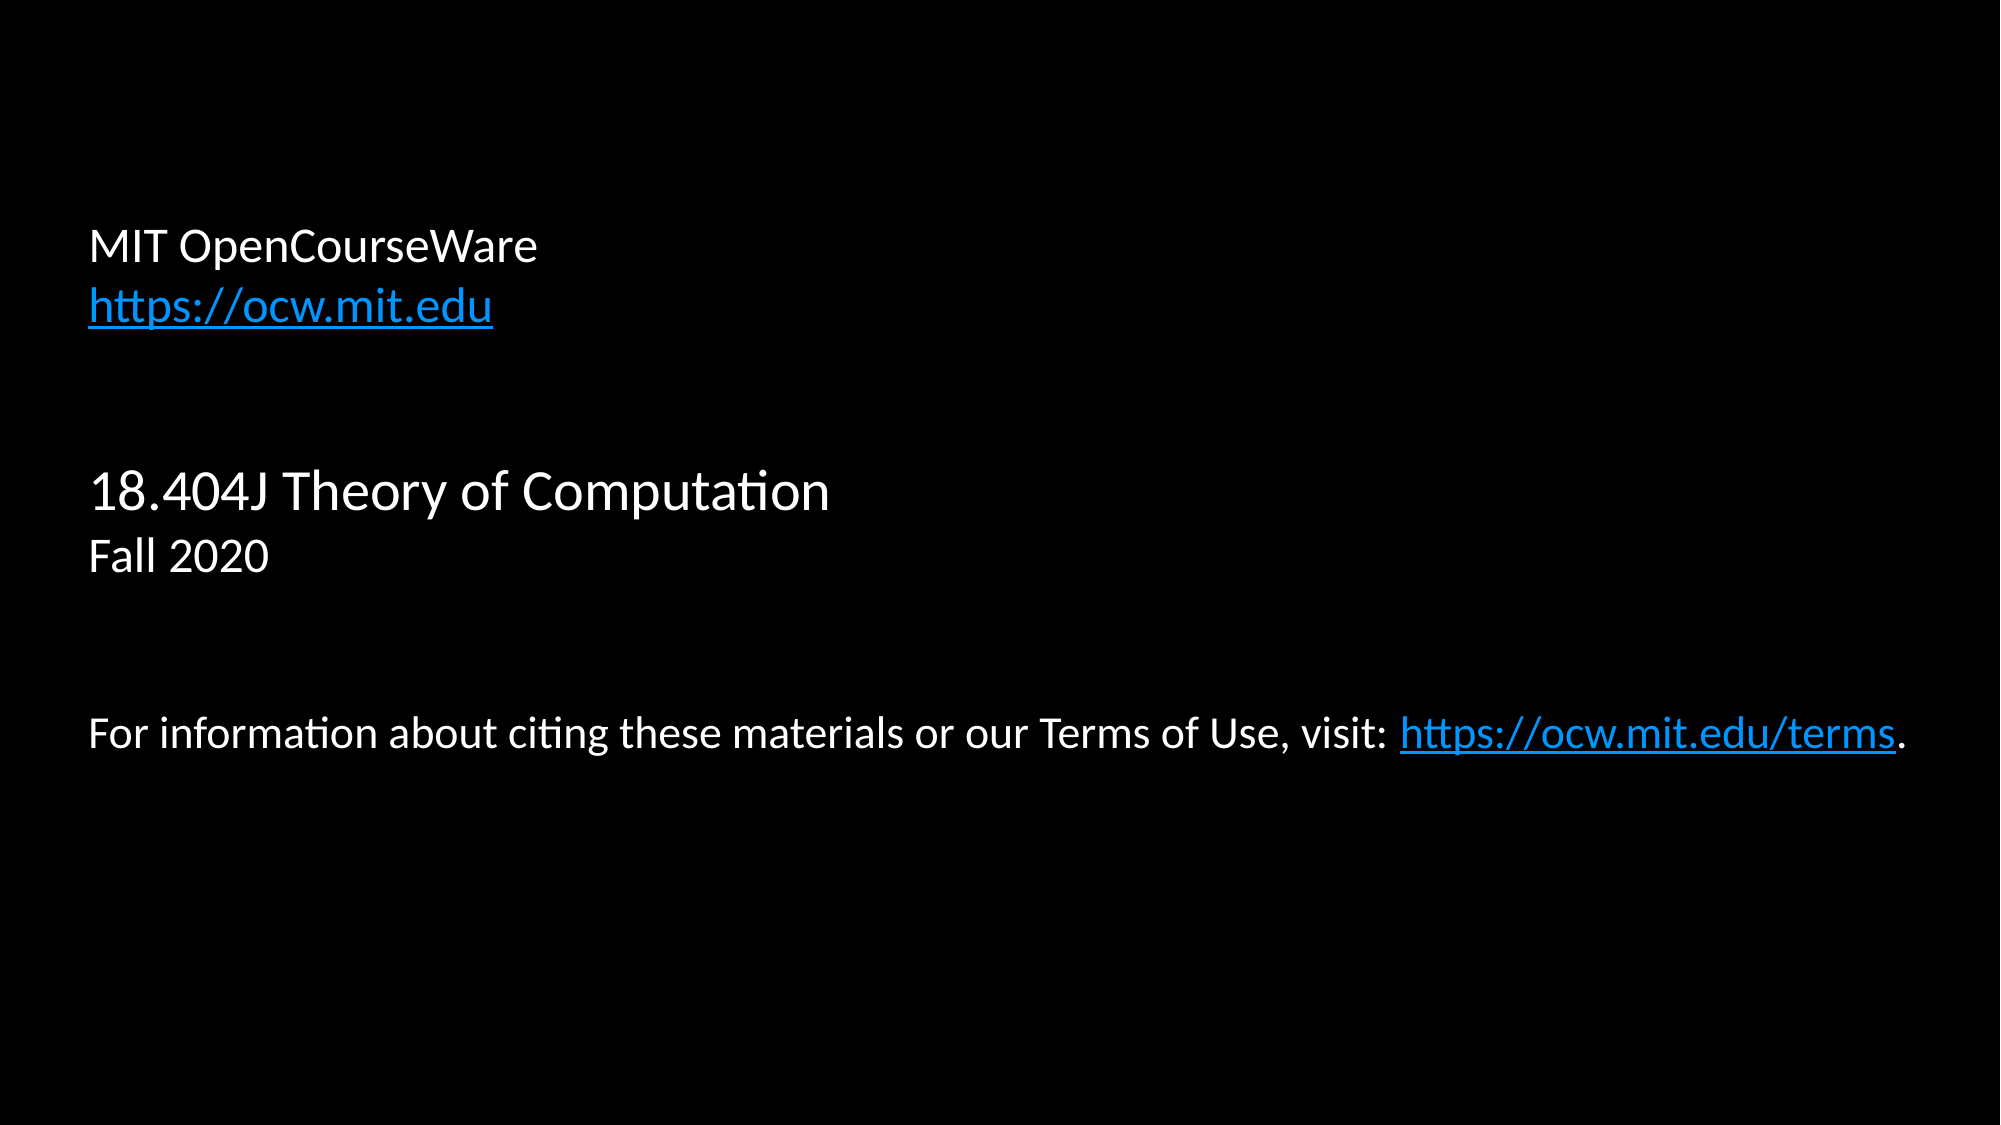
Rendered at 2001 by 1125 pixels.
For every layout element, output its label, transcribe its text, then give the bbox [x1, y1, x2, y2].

text_box MIT OpenCourseWare https://ocw.mit.edu 18.404J Theory of Computation Fall 2020 For information about citing these materials or our Terms of Use, visit: https://ocw.mit.edu/terms. [73, 205, 1967, 850]
